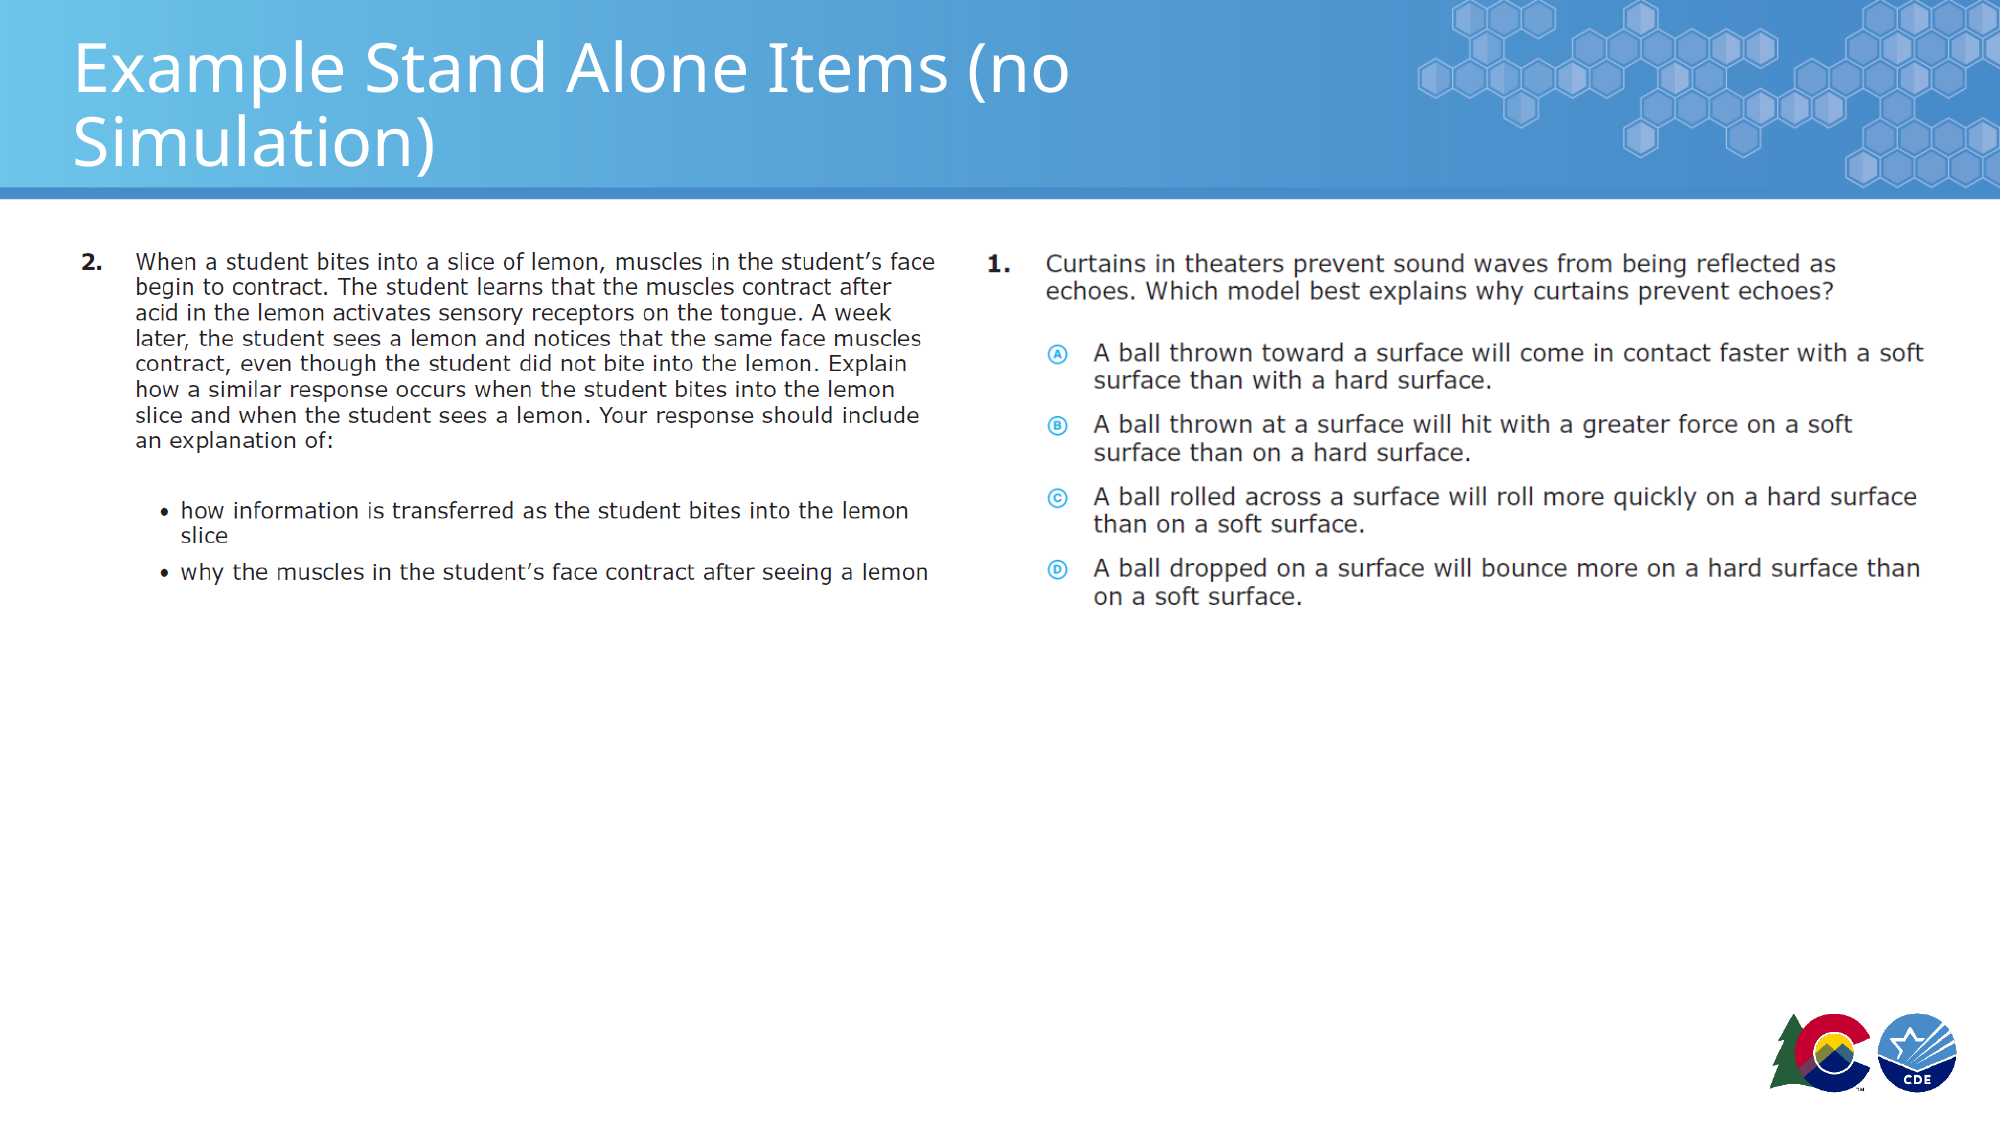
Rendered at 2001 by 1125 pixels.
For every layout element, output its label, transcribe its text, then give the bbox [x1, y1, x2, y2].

picture [0, 0, 2000, 200]
picture [72, 246, 941, 616]
title Example Stand Alone Items (no Simulation) [72, 33, 1396, 182]
picture [1768, 1012, 1957, 1093]
picture [978, 246, 1937, 624]
